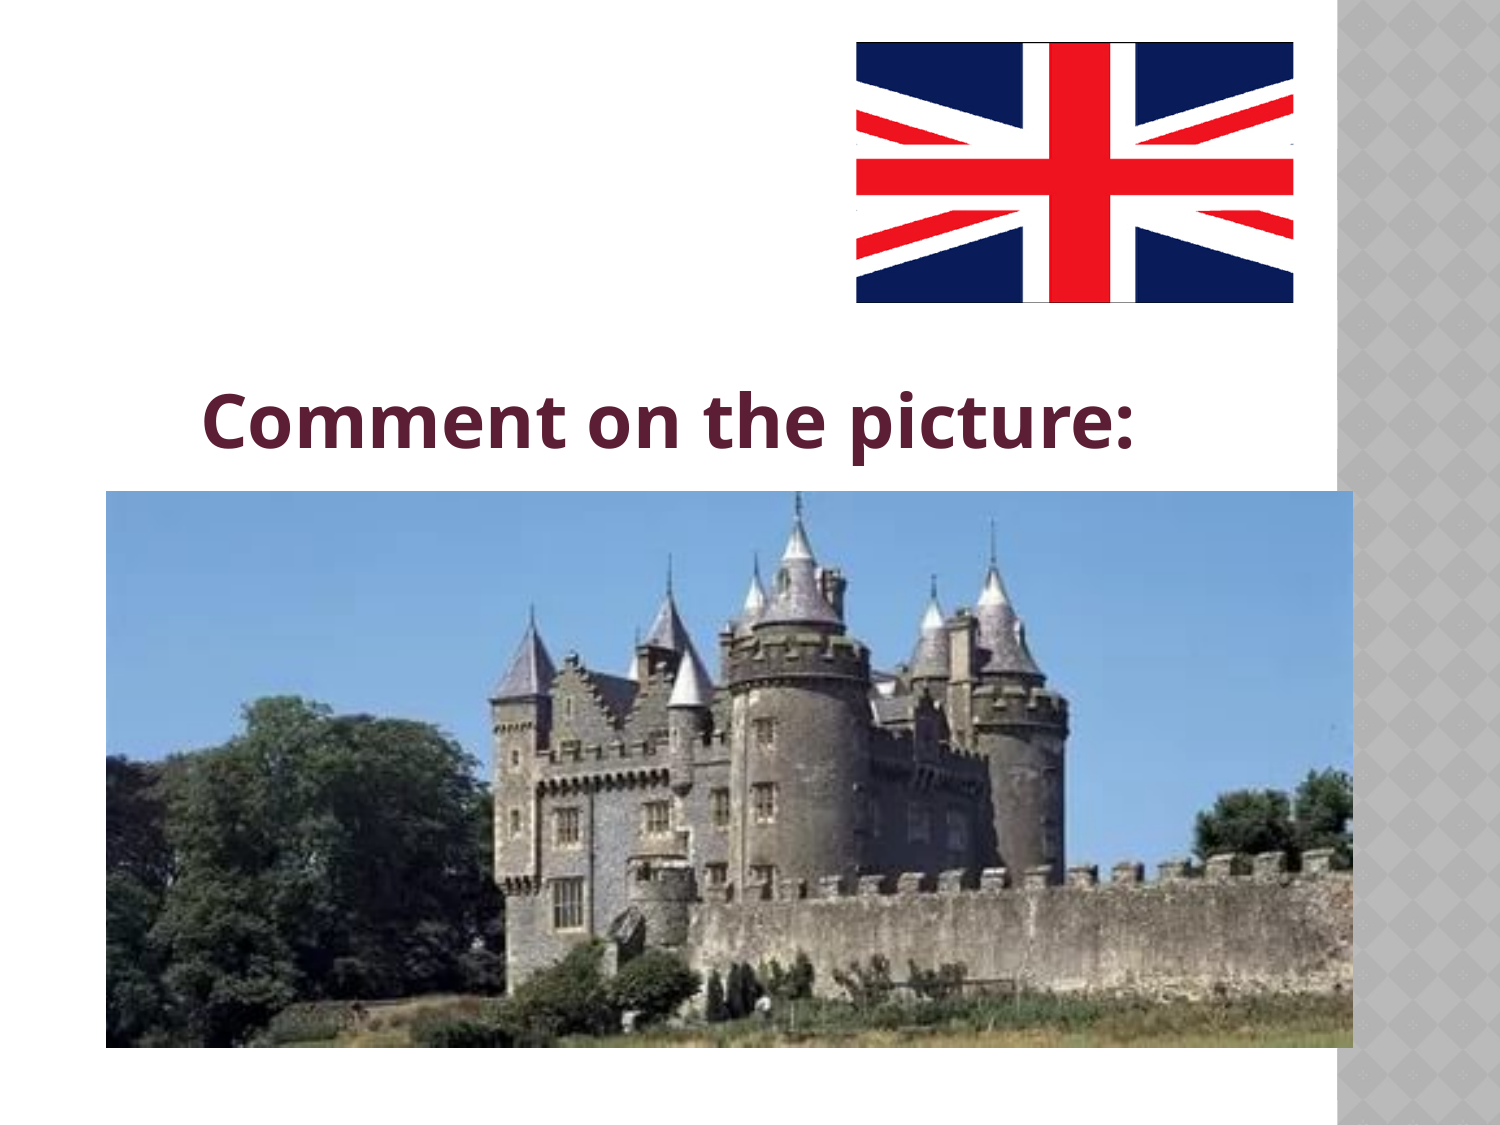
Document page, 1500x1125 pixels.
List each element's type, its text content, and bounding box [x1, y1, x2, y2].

picture [855, 42, 1294, 303]
list Comment on the picture: [75, 264, 1263, 1059]
picture [105, 491, 1353, 1048]
